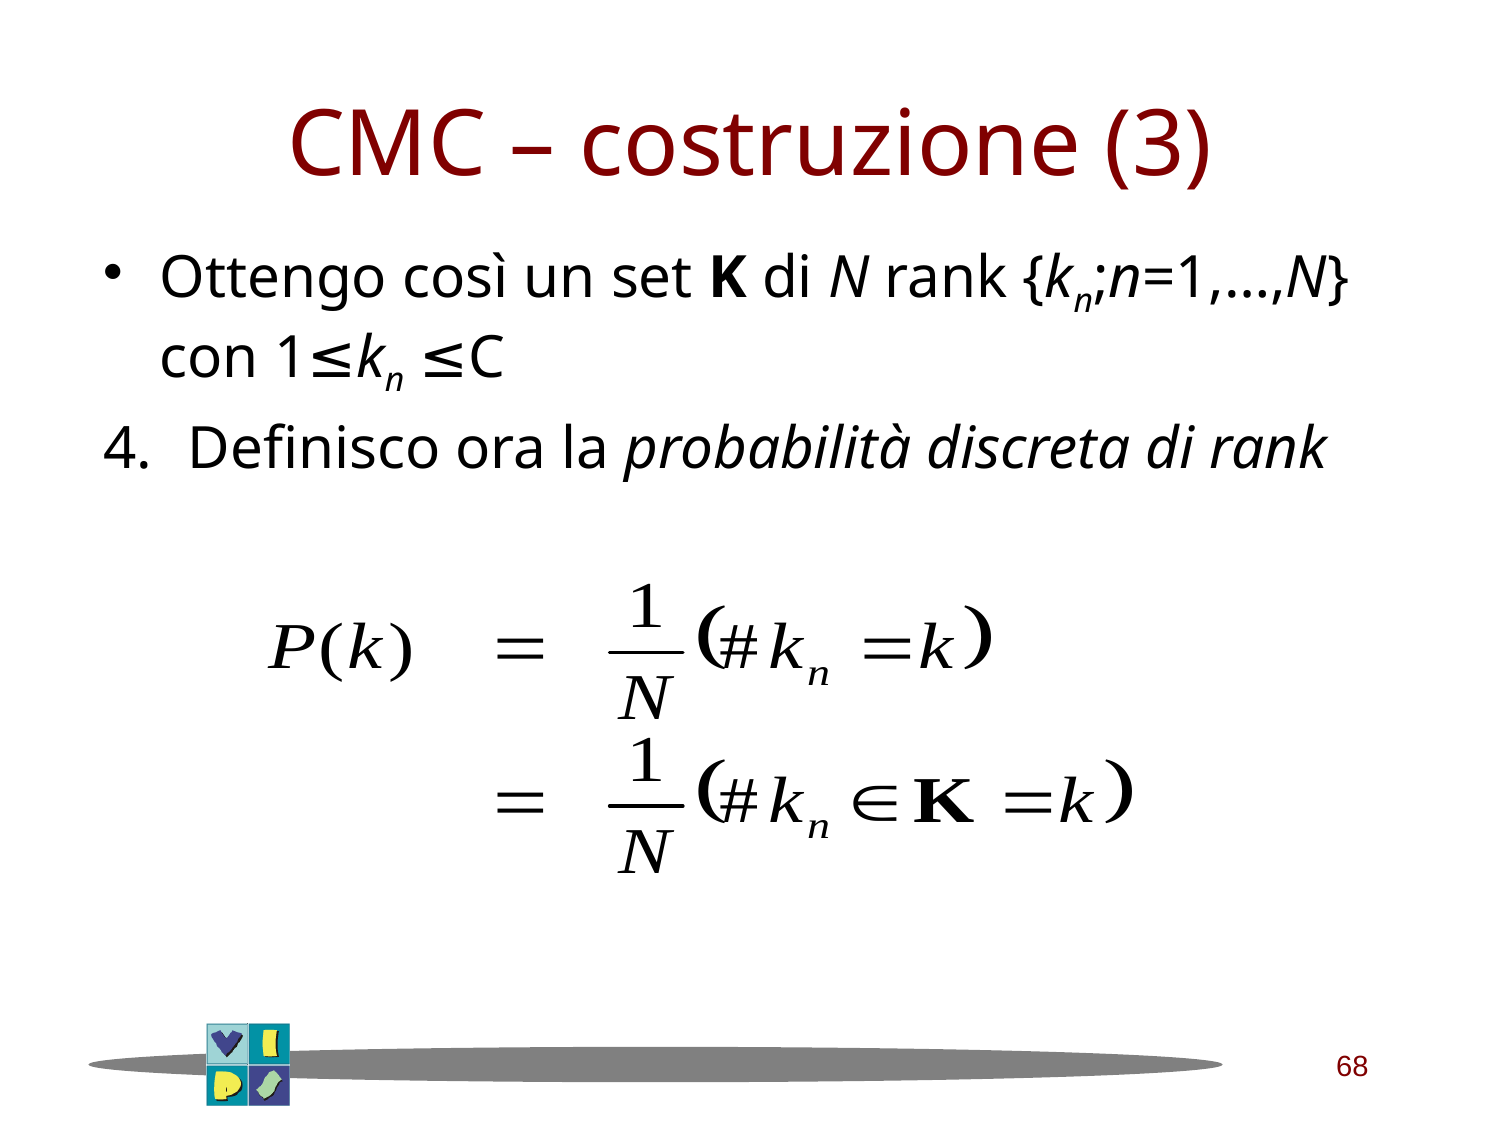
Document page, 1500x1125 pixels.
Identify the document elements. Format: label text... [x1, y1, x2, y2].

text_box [253, 562, 1135, 890]
list Ottengo così un set K di N rank {kn;n=1,…,N} con 1≤kn ≤C Definisco ora la probabilità discreta di rank [88, 231, 1439, 1024]
title CMC – costruzione (3) [75, 45, 1425, 233]
slide_number 68 [1033, 1039, 1384, 1118]
picture [206, 1024, 290, 1106]
